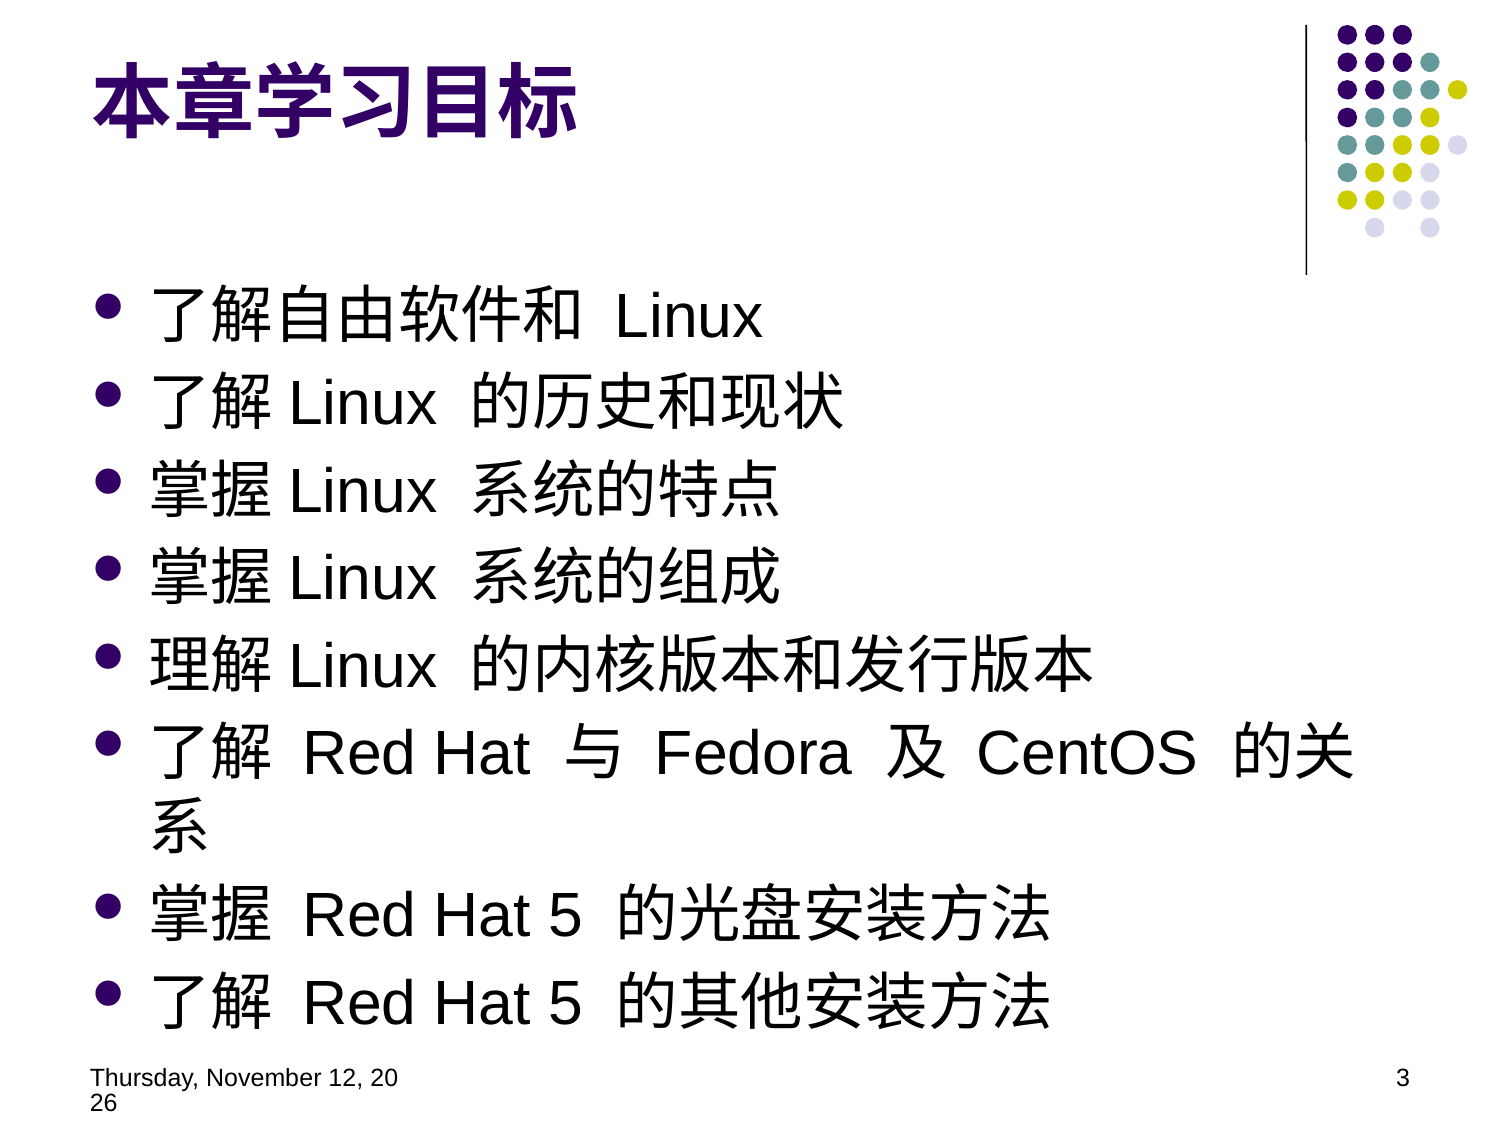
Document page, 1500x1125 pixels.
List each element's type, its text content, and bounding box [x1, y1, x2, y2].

title 本章学习目标 [76, 42, 1428, 230]
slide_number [75, 1024, 425, 1100]
list 了解自由软件和 Linux 了解Linux 的历史和现状 掌握Linux 系统的特点 掌握Linux 系统的组成 理解Linux 的内核版本和发行版本 了解 Red Hat 与 Fedora 及 CentOS 的关系 掌握 Red Hat 5 的光盘安装方法 了解 Red Hat 5 的其他安装方法 [76, 266, 1428, 1011]
slide_number 3 [1074, 1024, 1425, 1100]
